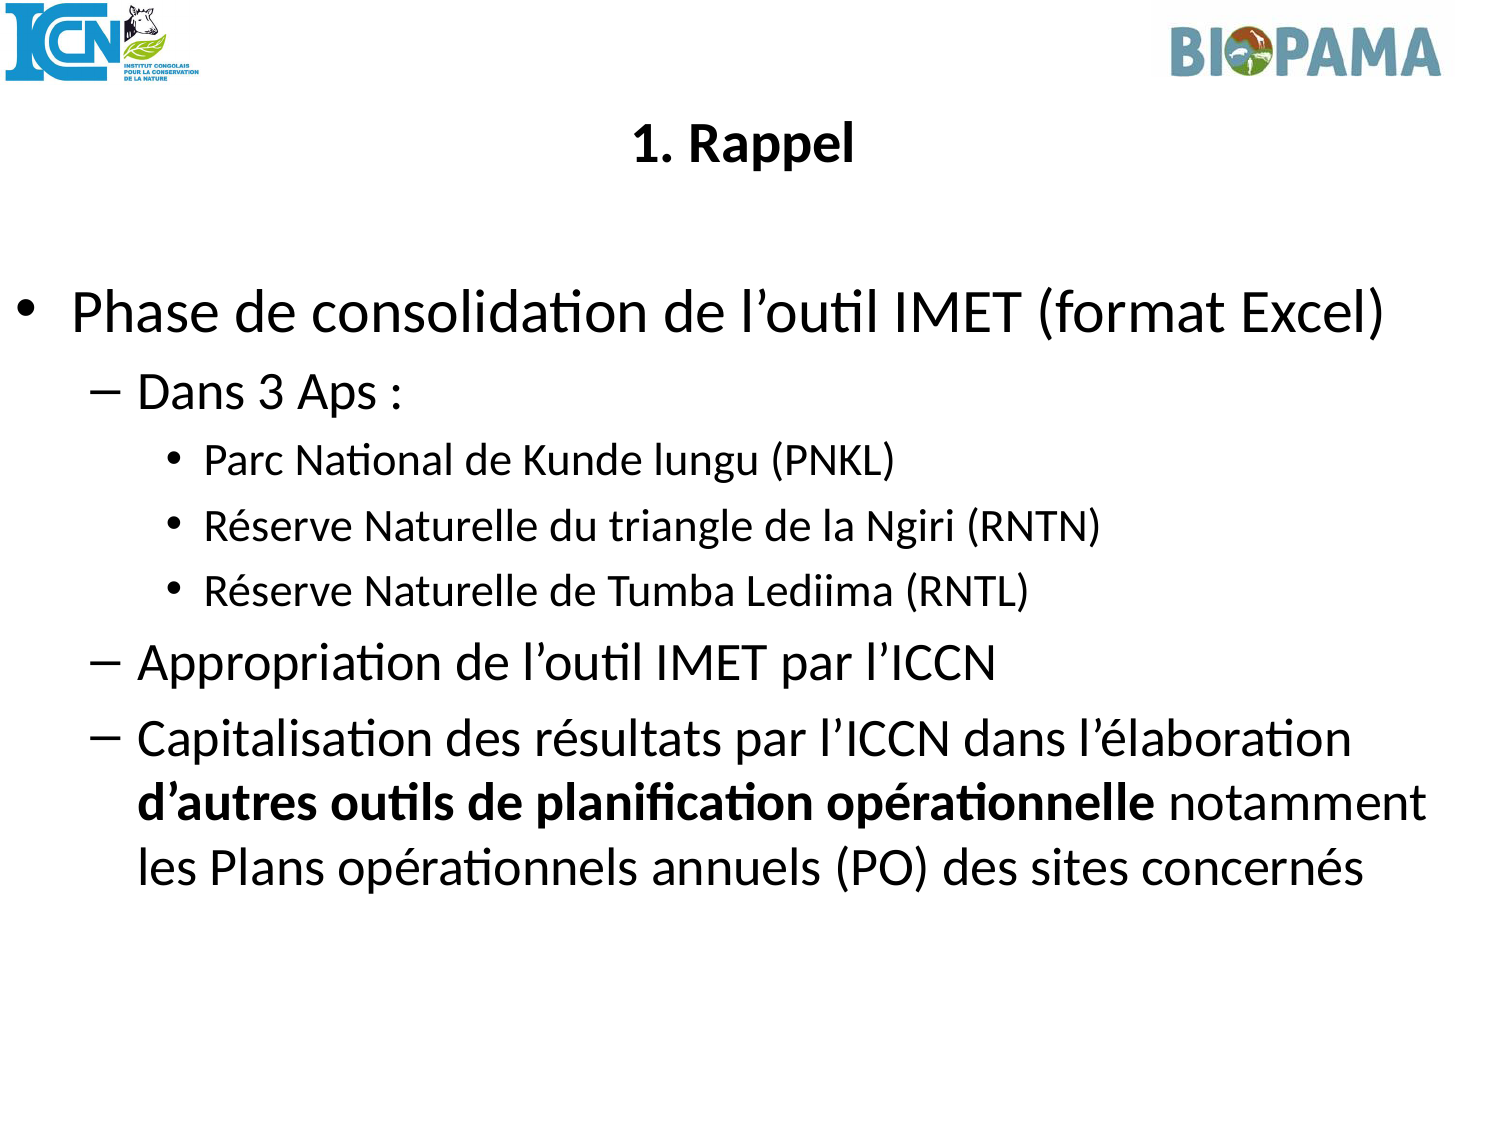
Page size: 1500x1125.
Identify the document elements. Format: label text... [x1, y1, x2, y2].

picture [0, 0, 202, 85]
title 1. Rappel [0, 45, 1500, 233]
list Phase de consolidation de l’outil IMET (format Excel) Dans 3 Aps : Parc National de Kunde lungu (PNKL) Réserve Naturelle du triangle de la Ngiri (RNTN) Réserve Naturelle de Tumba Lediima (RNTL) Appropriation de l’outil IMET par l’ICCN Capitalisation des résultats par l’ICCN dans l’élaboration d’autres outils de planification opérationnelle notamment les Plans opérationnels annuels (PO) des sites concernés [0, 262, 1500, 1005]
picture [1151, 0, 1455, 77]
